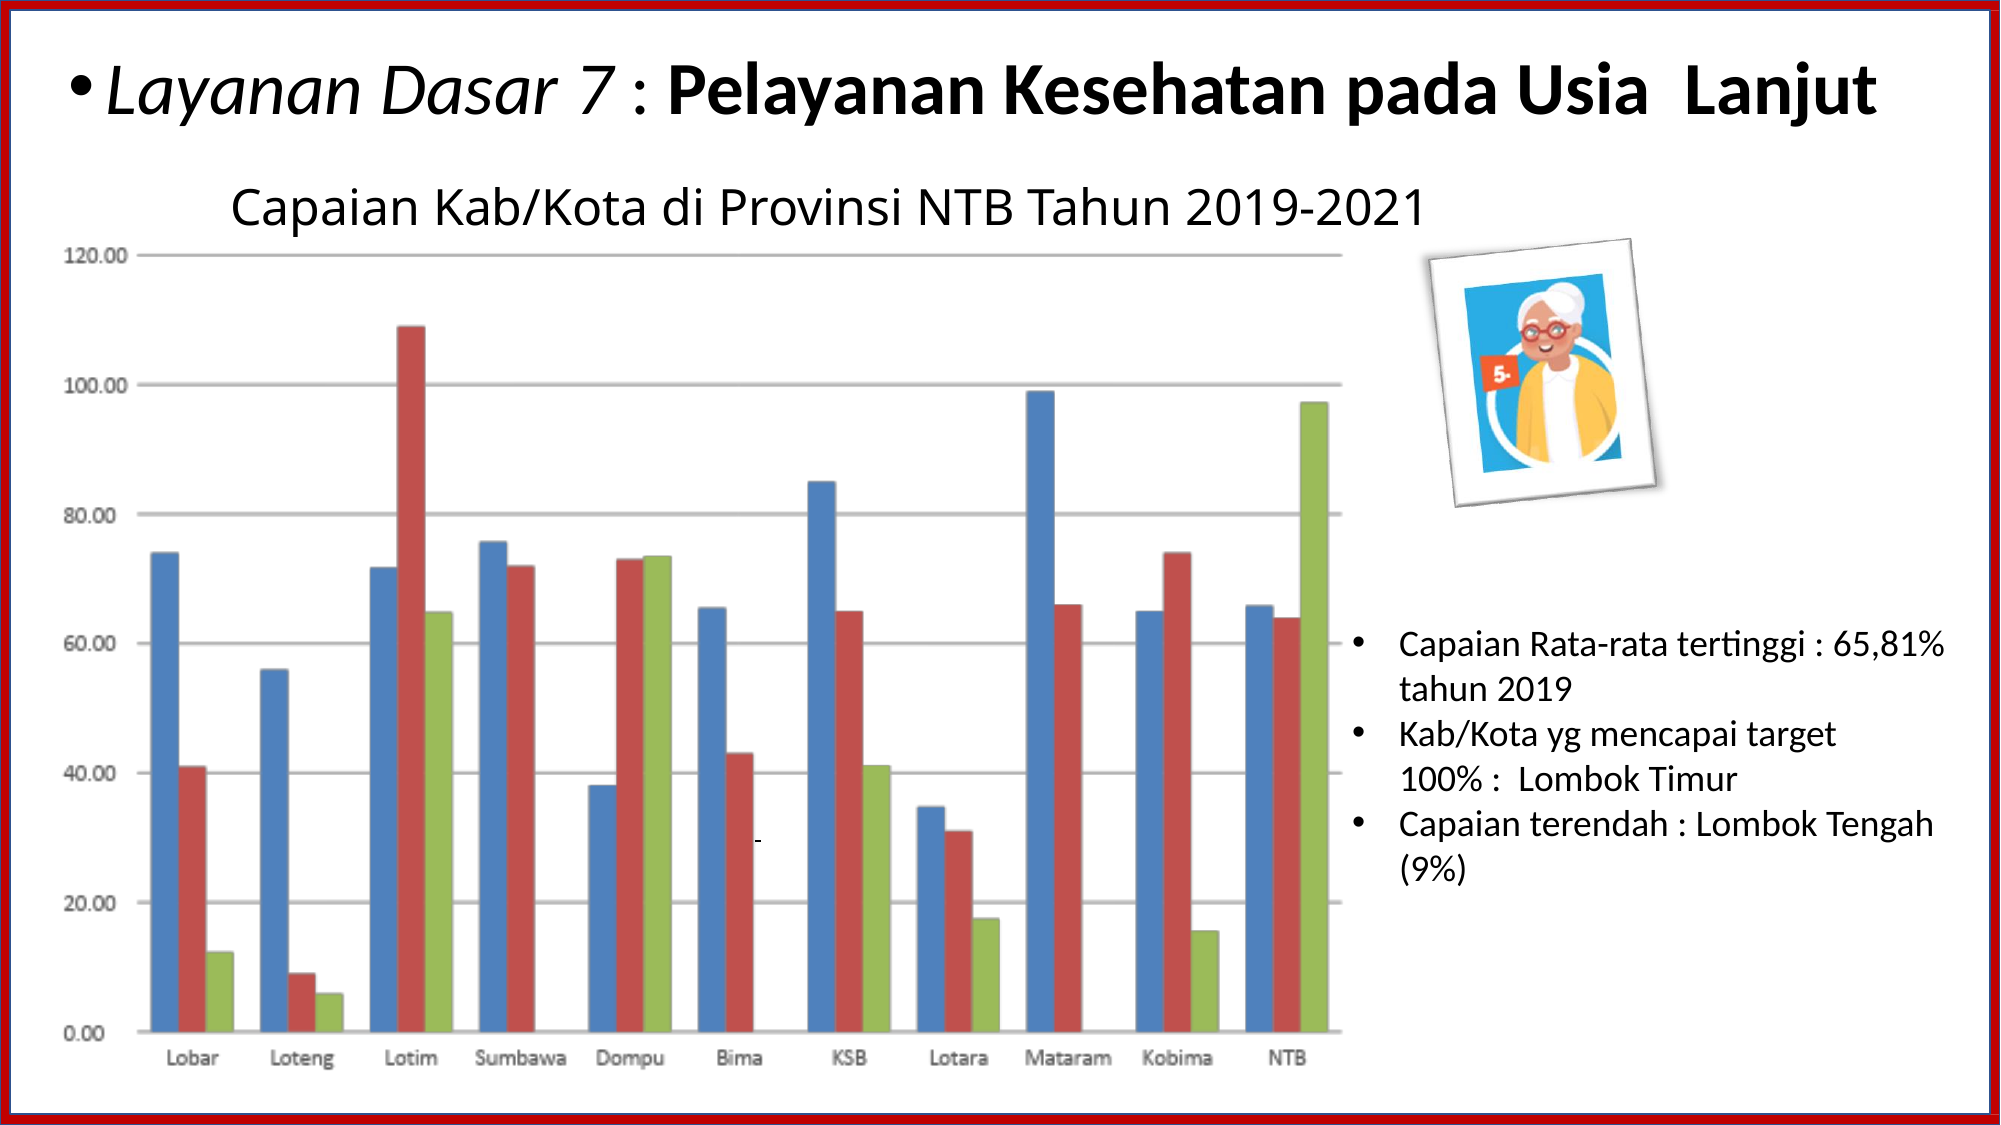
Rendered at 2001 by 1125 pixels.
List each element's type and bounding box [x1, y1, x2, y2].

text_box [0, 0, 2000, 1125]
picture [43, 234, 1363, 1091]
